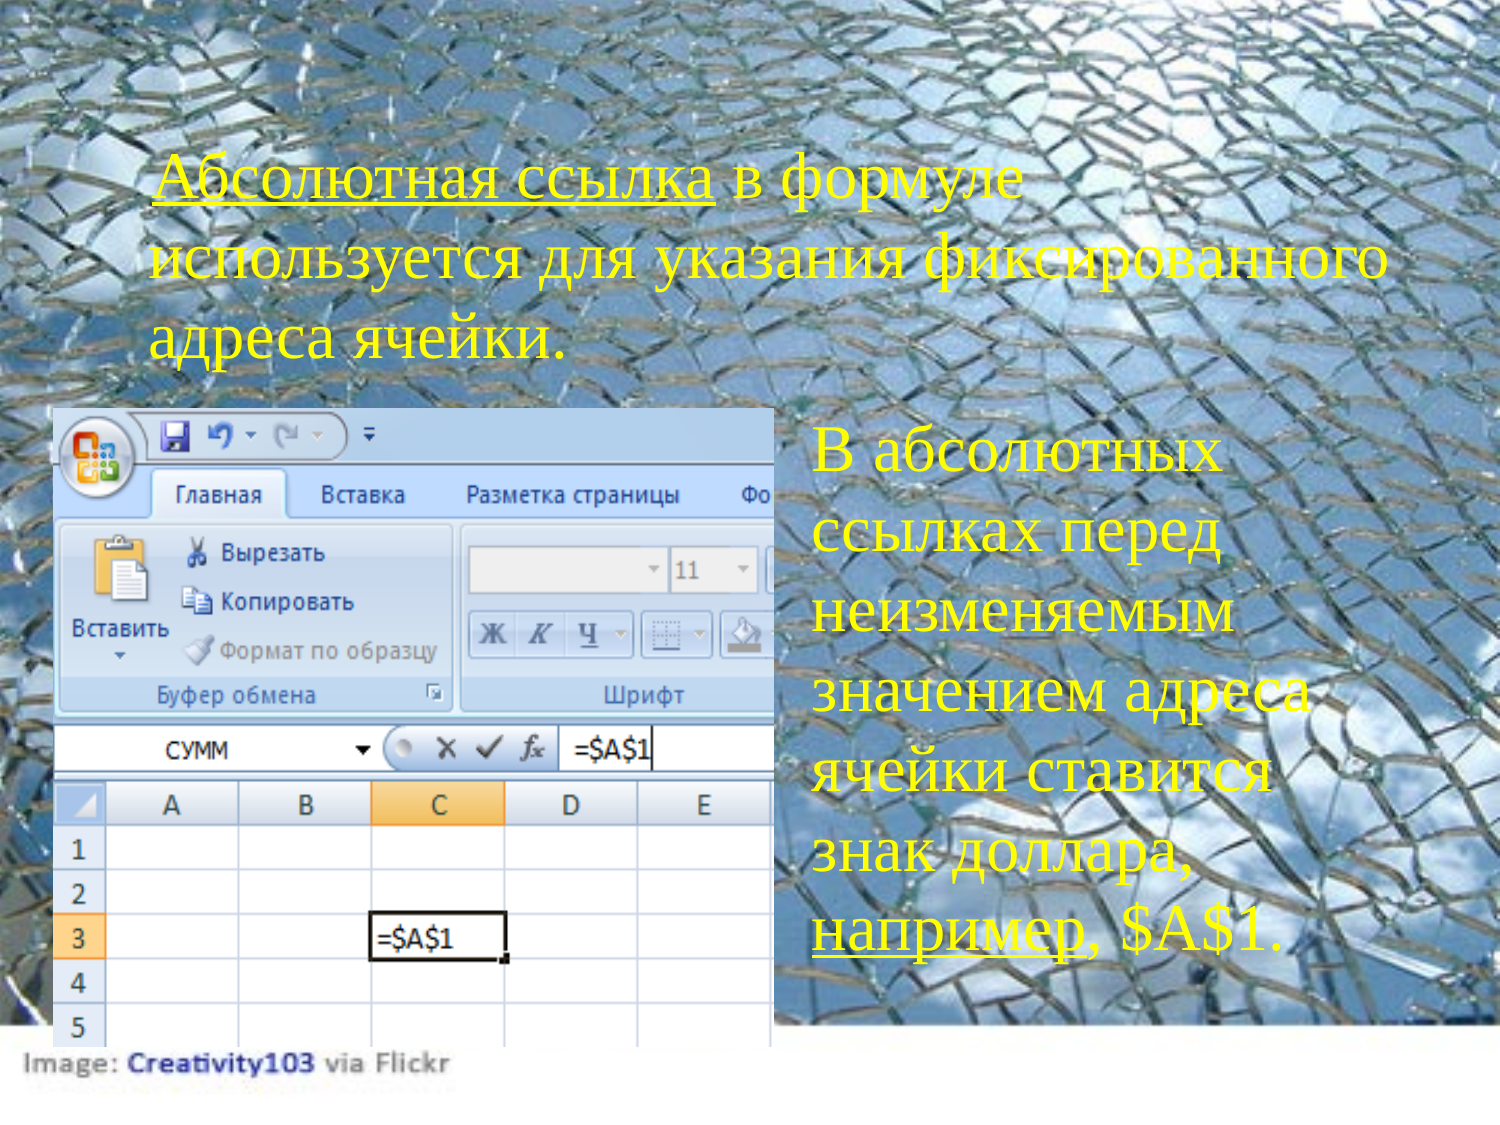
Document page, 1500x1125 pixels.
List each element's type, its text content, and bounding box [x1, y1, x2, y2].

list Абсолютная ссылка в формуле используется для указания фиксированного адреса ячейки. [76, 30, 1428, 764]
picture [0, 0, 1500, 1125]
text_box В абсолютных ссылках перед неизменяемым значением адреса ячейки ставится знак доллара, например, $А$1. [797, 397, 1424, 972]
